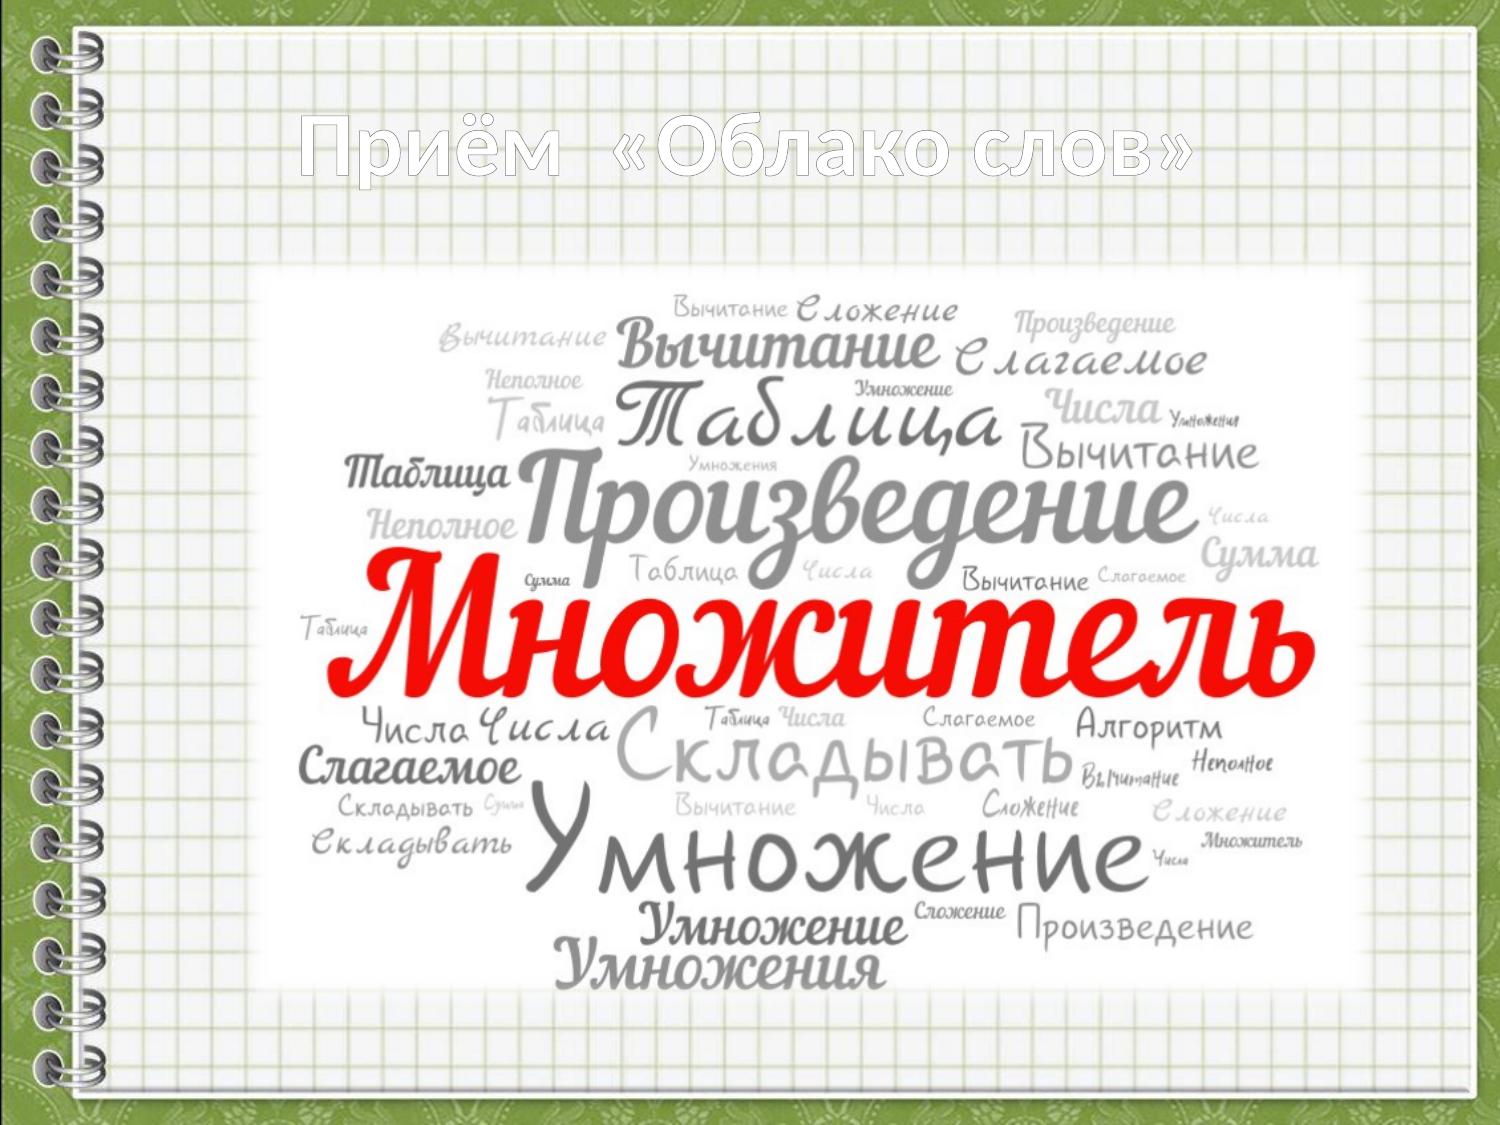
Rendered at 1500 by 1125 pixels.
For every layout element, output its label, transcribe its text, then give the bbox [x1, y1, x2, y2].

picture [0, 0, 1500, 1125]
title Приём «Облако слов» [75, 45, 1425, 233]
